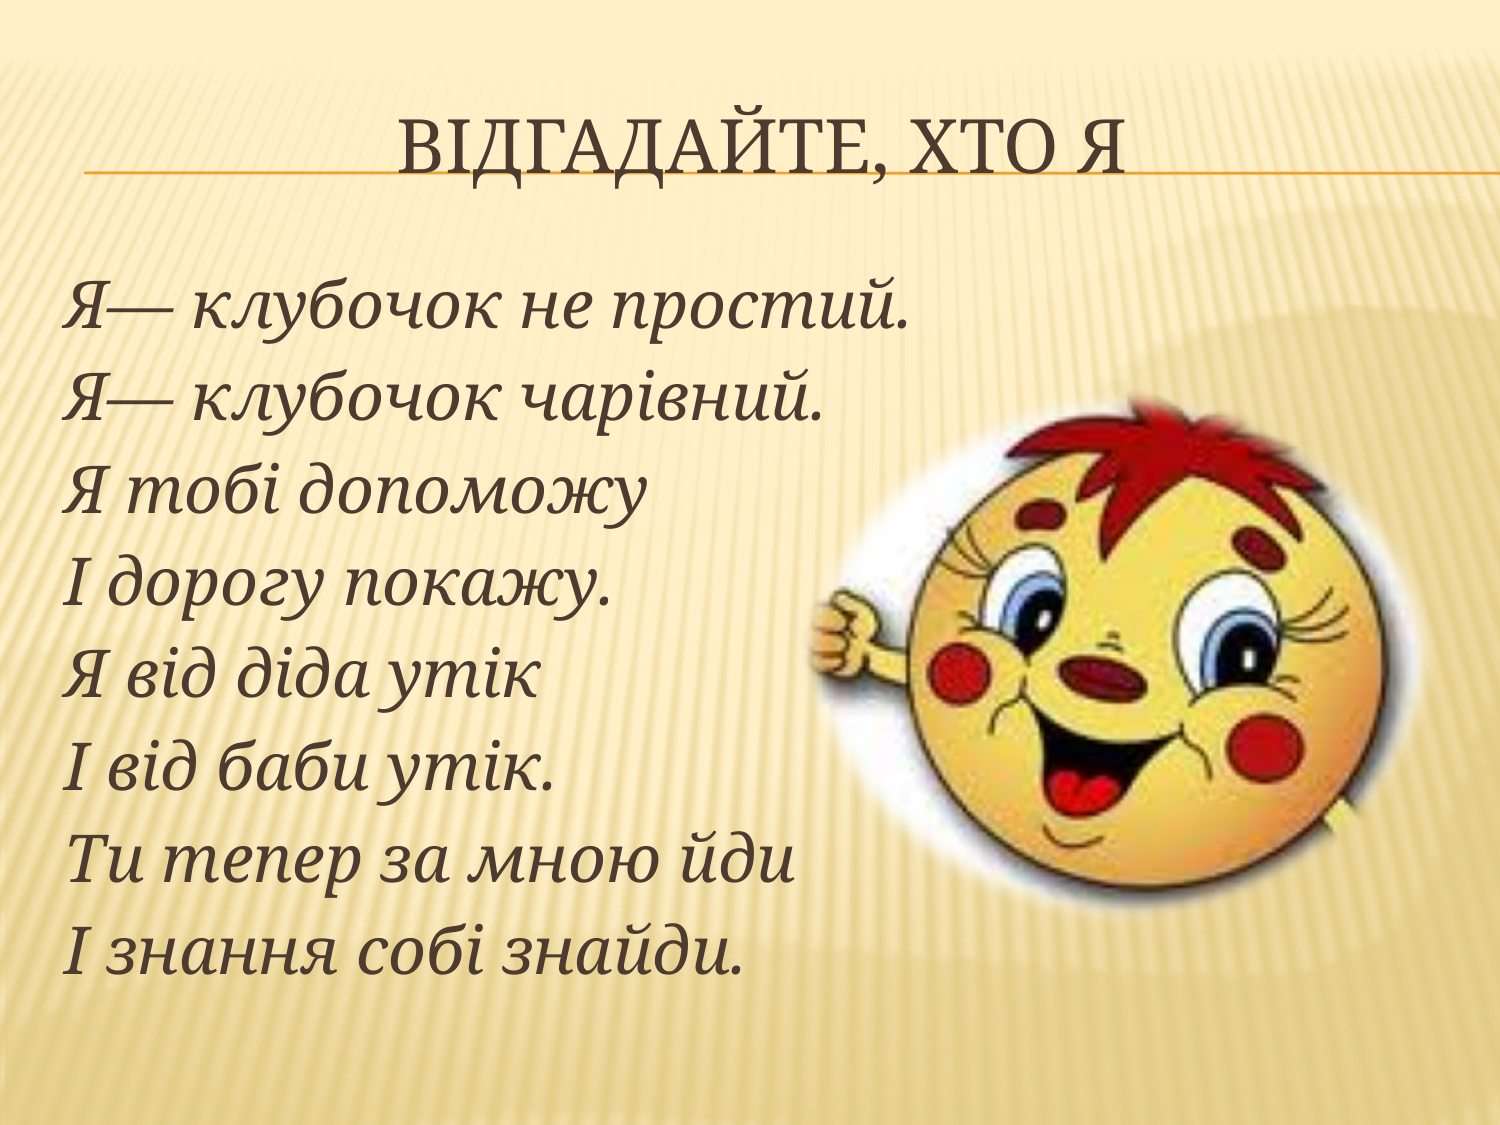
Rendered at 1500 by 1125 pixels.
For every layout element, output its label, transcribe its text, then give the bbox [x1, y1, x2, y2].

title Відгадайте, хто я [50, 75, 1475, 213]
list Я— клубочок не простий. Я— клубочок чарівний. Я тобі допоможу І дорогу покажу. Я від діда утік І від баби утік. Ти тепер за мною йди І знання собі знайди. [50, 254, 1475, 998]
picture [796, 385, 1442, 929]
